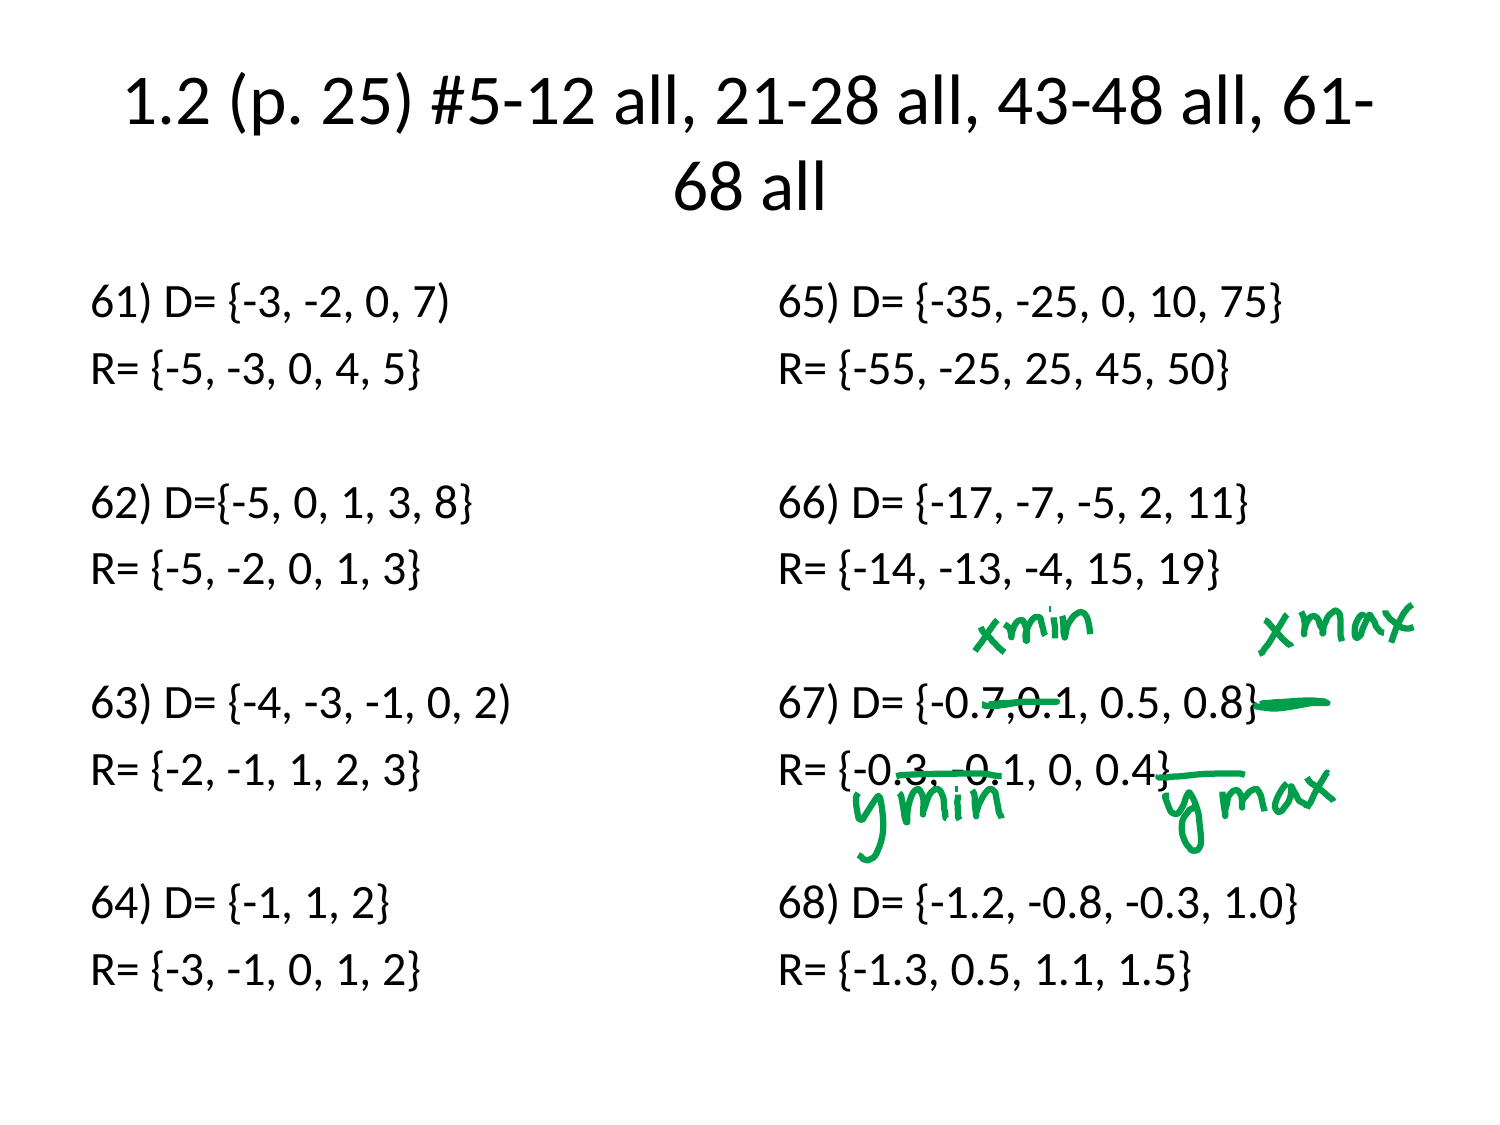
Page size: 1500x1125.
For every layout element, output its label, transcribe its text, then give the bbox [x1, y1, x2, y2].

text_box [898, 788, 948, 824]
text_box [1319, 788, 1335, 802]
title 1.2 (p. 25) #5-12 all, 21-28 all, 43-48 all, 61-68 all [75, 45, 1425, 233]
text_box [1004, 616, 1046, 642]
text_box [1274, 782, 1307, 813]
text_box [1258, 613, 1288, 655]
text_box [1164, 791, 1202, 852]
list 61) D= {-3, -2, 0, 7) R= {-5, -3, 0, 4, 5} 62) D={-5, 0, 1, 3, 8} R= {-5, -2, 0, 1, 3} 63) D= {-4, -3, -1, 0, 2) R= {-2, -1, 1, 2, 3} 64) D= {-1, 1, 2} R= {-3, -1, 0, 1, 2} [75, 262, 738, 1005]
text_box [1384, 610, 1399, 625]
text_box [982, 700, 1058, 707]
text_box [1221, 788, 1266, 817]
text_box [896, 772, 1002, 777]
text_box [971, 788, 1003, 819]
text_box [1400, 621, 1414, 630]
text_box [1306, 771, 1329, 809]
text_box [1052, 617, 1056, 639]
text_box [1300, 609, 1343, 642]
text_box [1277, 632, 1292, 648]
text_box [1264, 619, 1276, 631]
text_box [1061, 611, 1091, 639]
text_box [974, 619, 998, 652]
text_box [987, 634, 1005, 654]
text_box [979, 626, 986, 635]
text_box [1353, 614, 1385, 639]
text_box [1390, 604, 1413, 643]
text_box [956, 794, 961, 821]
text_box [1253, 699, 1329, 710]
text_box [1157, 772, 1246, 779]
text_box [855, 792, 885, 862]
list 65) D= {-35, -25, 0, 10, 75} R= {-55, -25, 25, 45, 50} 66) D= {-17, -7, -5, 2, 11} R= {-14, -13, -4, 15, 19} 67) D= {-0.7,0.1, 0.5, 0.8} R= {-0.3, -0.1, 0, 0.4} 68) D= {-1.2, -0.8, -0.3, 1.0} R= {-1.3, 0.5, 1.1, 1.5} [762, 262, 1425, 1005]
text_box [1306, 777, 1317, 788]
